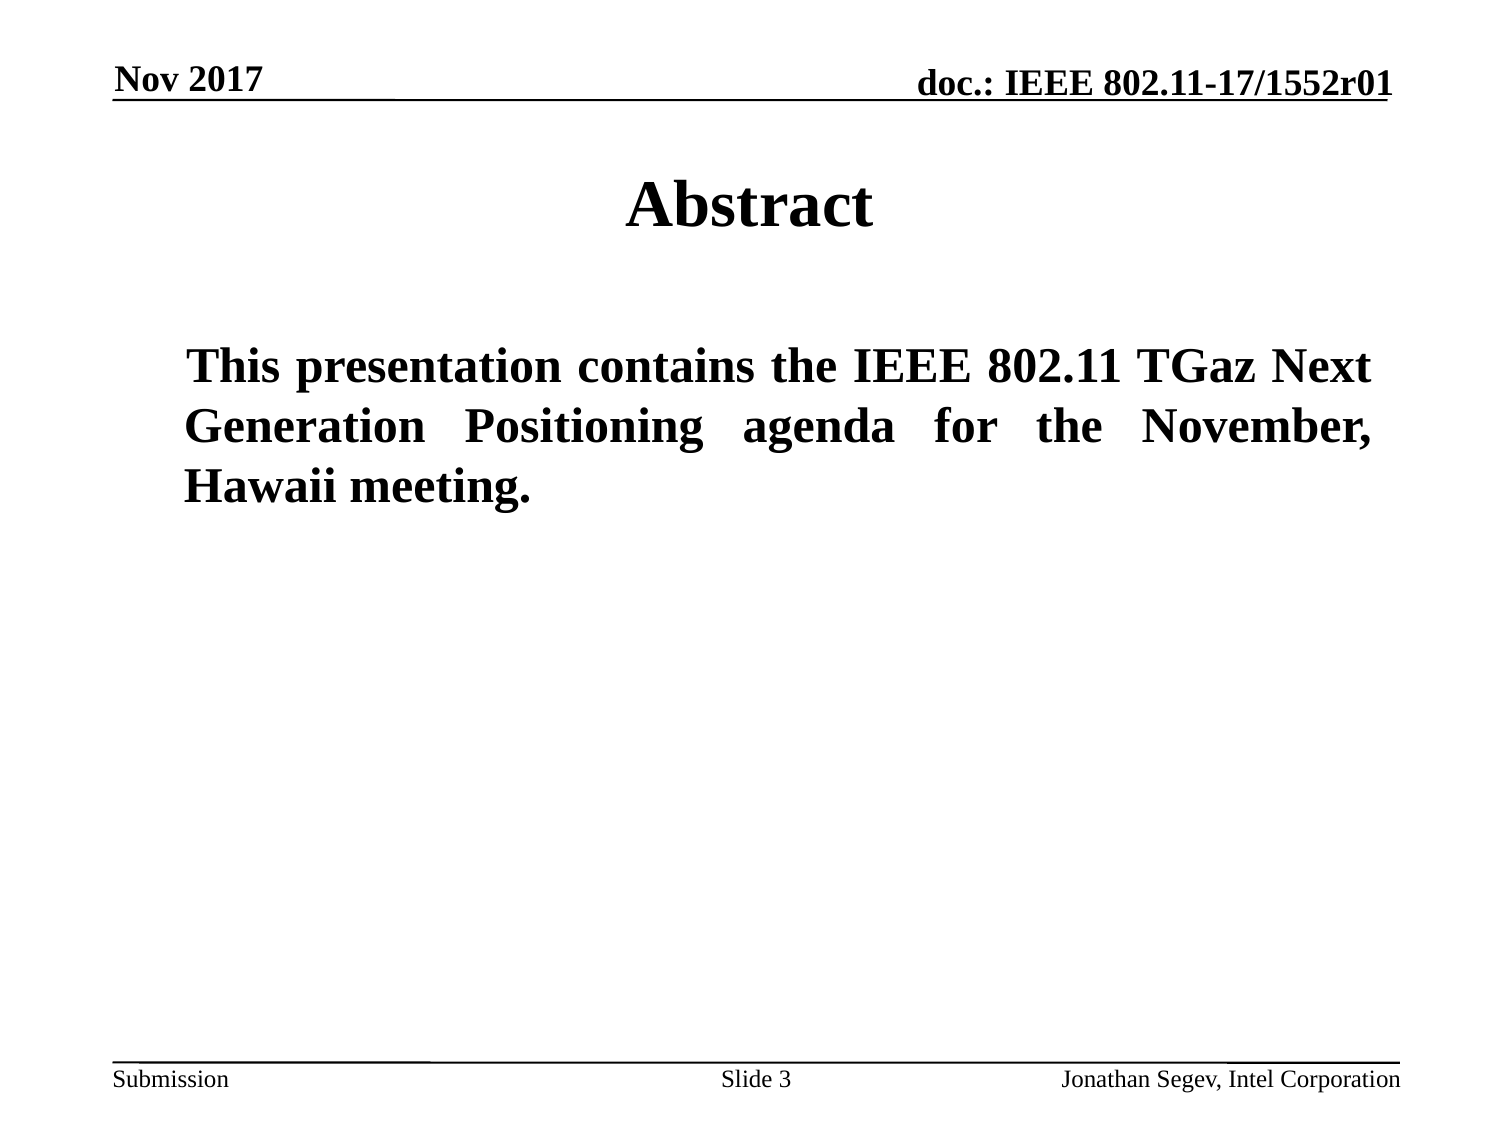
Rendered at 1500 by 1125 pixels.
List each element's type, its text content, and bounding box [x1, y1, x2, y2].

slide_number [114, 54, 540, 100]
slide_number Slide 3 [712, 1061, 800, 1123]
list This presentation contains the IEEE 802.11 TGaz Next Generation Positioning agenda for the November, Hawaii meeting. [112, 324, 1388, 1001]
title Abstract [112, 112, 1388, 288]
footer Jonathan Segev, Intel Corporation [902, 1061, 1402, 1093]
